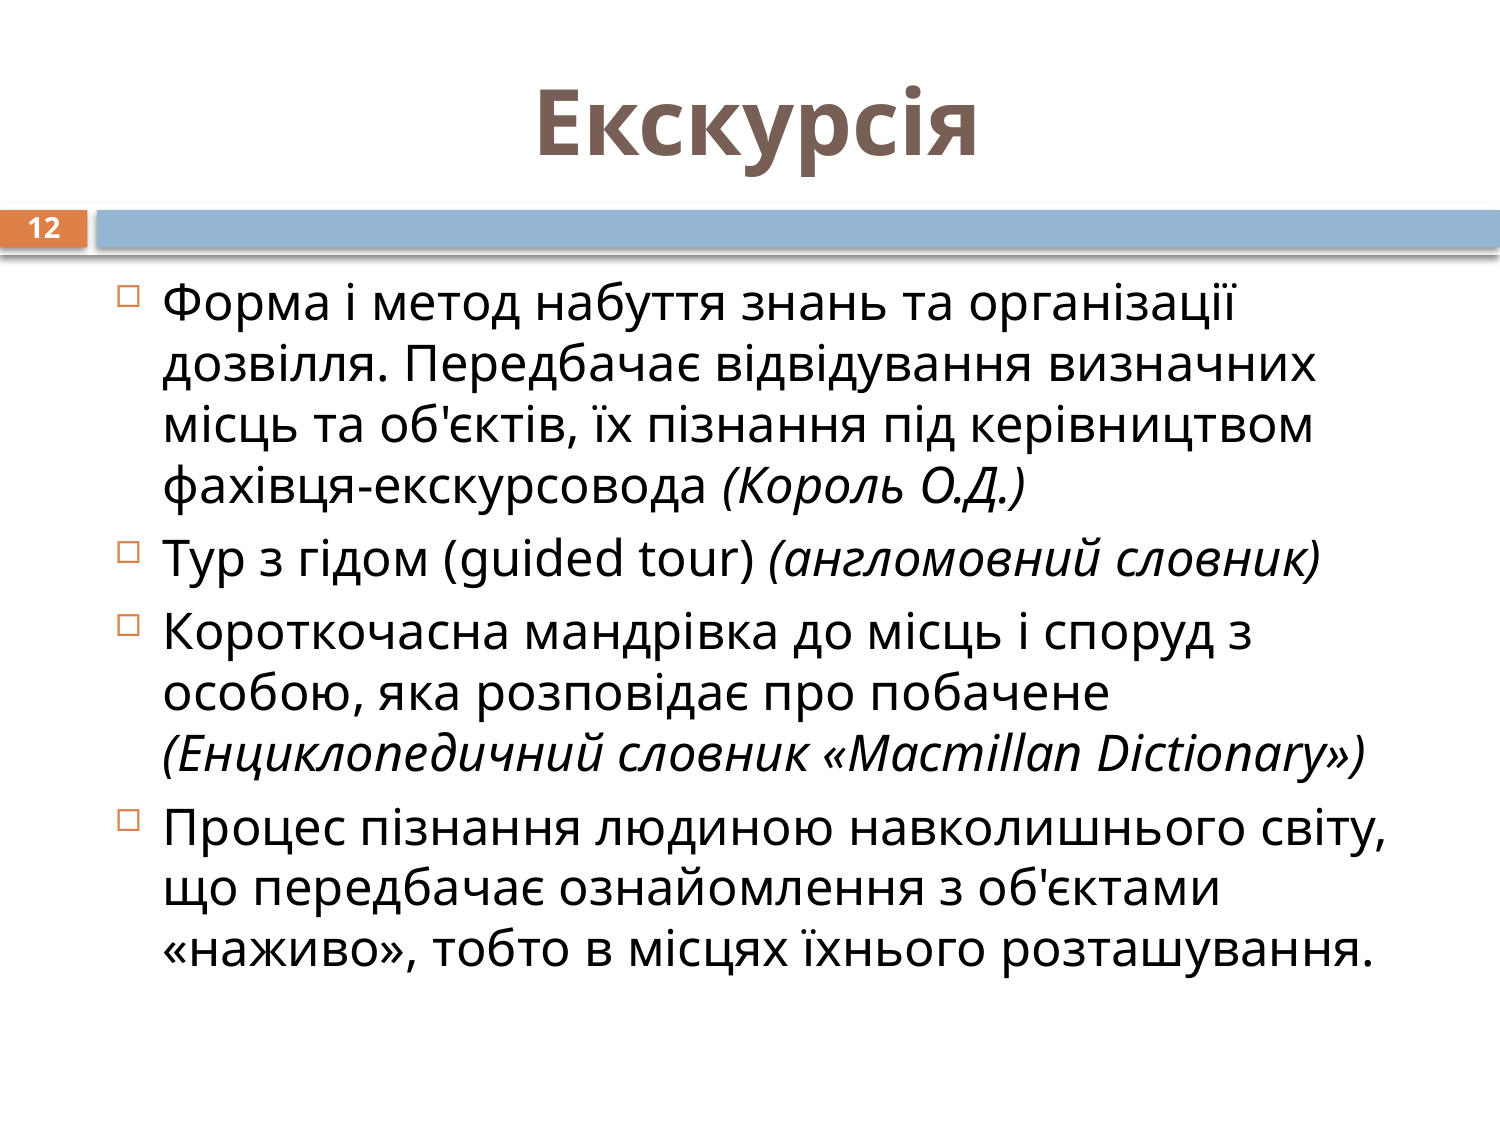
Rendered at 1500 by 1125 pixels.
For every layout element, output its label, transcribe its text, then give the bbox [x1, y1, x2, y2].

slide_number 12 [0, 208, 88, 249]
list Форма і метод набуття знань та організації дозвілля. Передбачає відвідування визначних місць та об'єктів, їх пізнання під керівництвом фахівця-екскурсовода (Король О.Д.) Тур з гідом (guided tour) (англомовний словник) Короткочасна мандрівка до місць і споруд з особою, яка розповідає про побачене (Енциклопедичний словник «Macmillan Dictionary») Процес пізнання людиною навколишнього світу, що передбачає ознайомлення з об'єктами «наживо», тобто в місцях їхнього розташування. [100, 262, 1438, 1000]
title Екскурсія [100, 37, 1438, 200]
